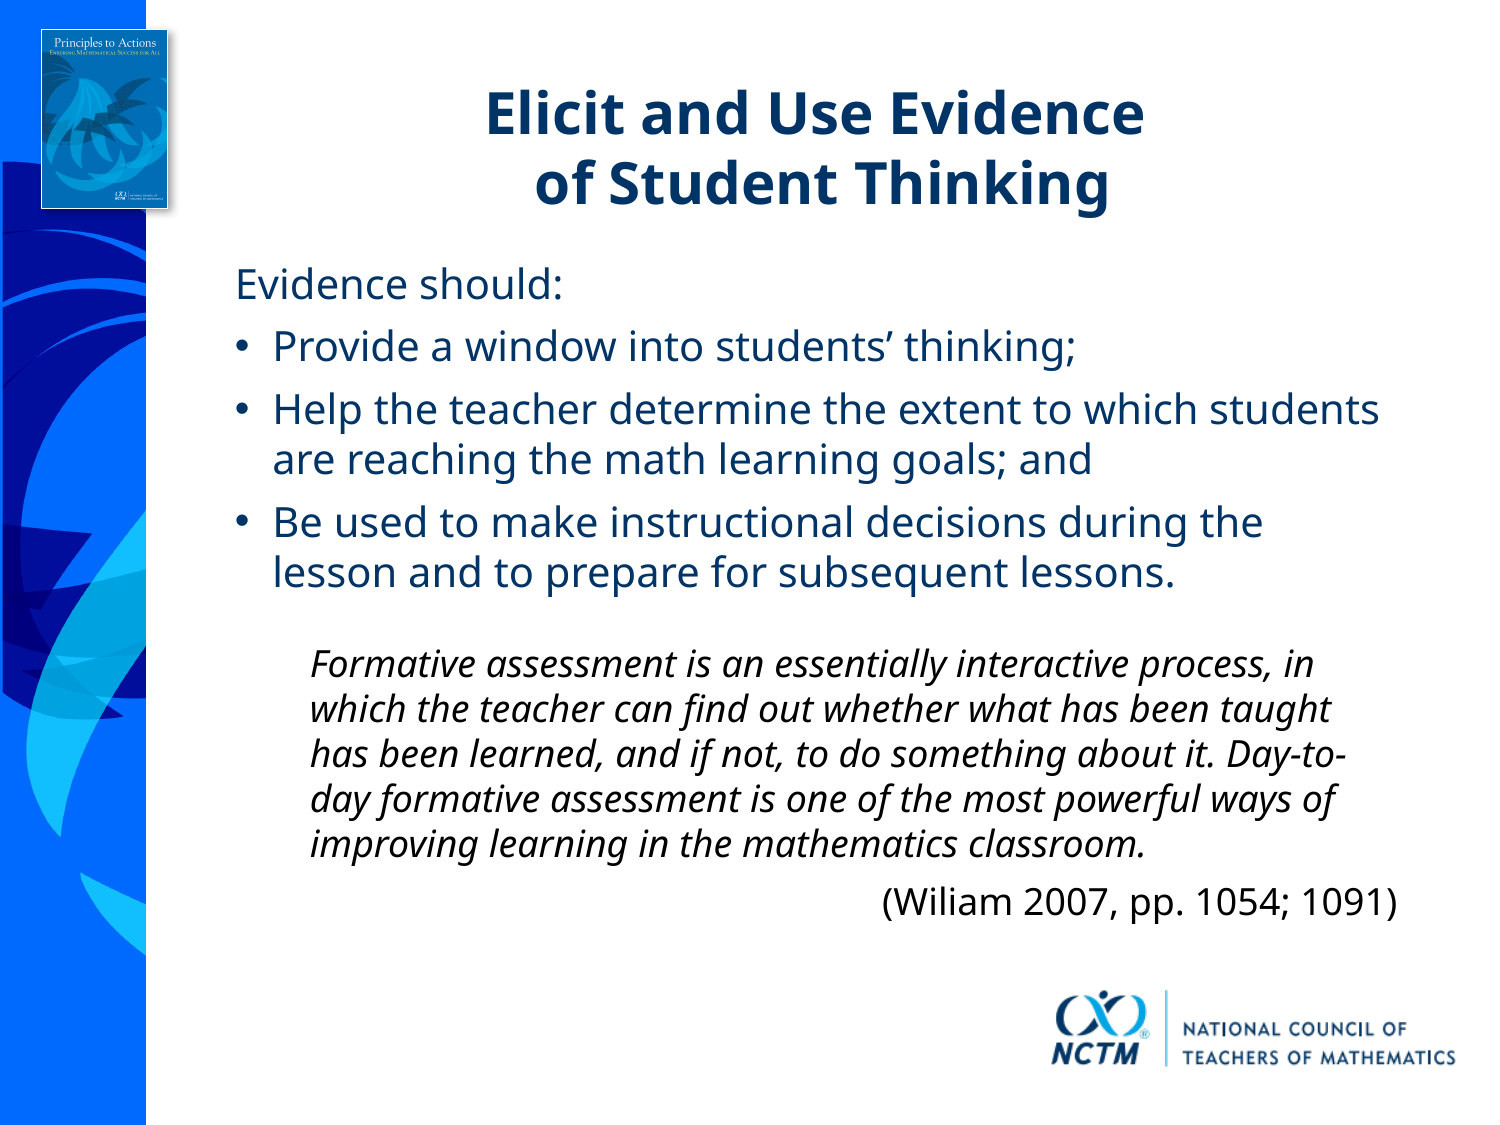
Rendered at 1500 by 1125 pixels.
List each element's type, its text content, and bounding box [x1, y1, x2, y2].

picture [1034, 969, 1474, 1085]
picture [0, 0, 168, 1125]
text_box Evidence should: Provide a window into students’ thinking; Help the teacher determine the extent to which students are reaching the math learning goals; and Be used to make instructional decisions during the lesson and to prepare for subsequent lessons. Formative assessment is an essentially interactive process, in which the teacher can find out whether what has been taught has been learned, and if not, to do something about it. Day-to-day formative assessment is one of the most powerful ways of improving learning in the mathematics classroom. (Wiliam 2007, pp. 1054; 1091) [220, 250, 1413, 931]
text_box [217, 239, 1413, 928]
text_box Elicit and Use Evidence of Student Thinking [151, 52, 1500, 240]
